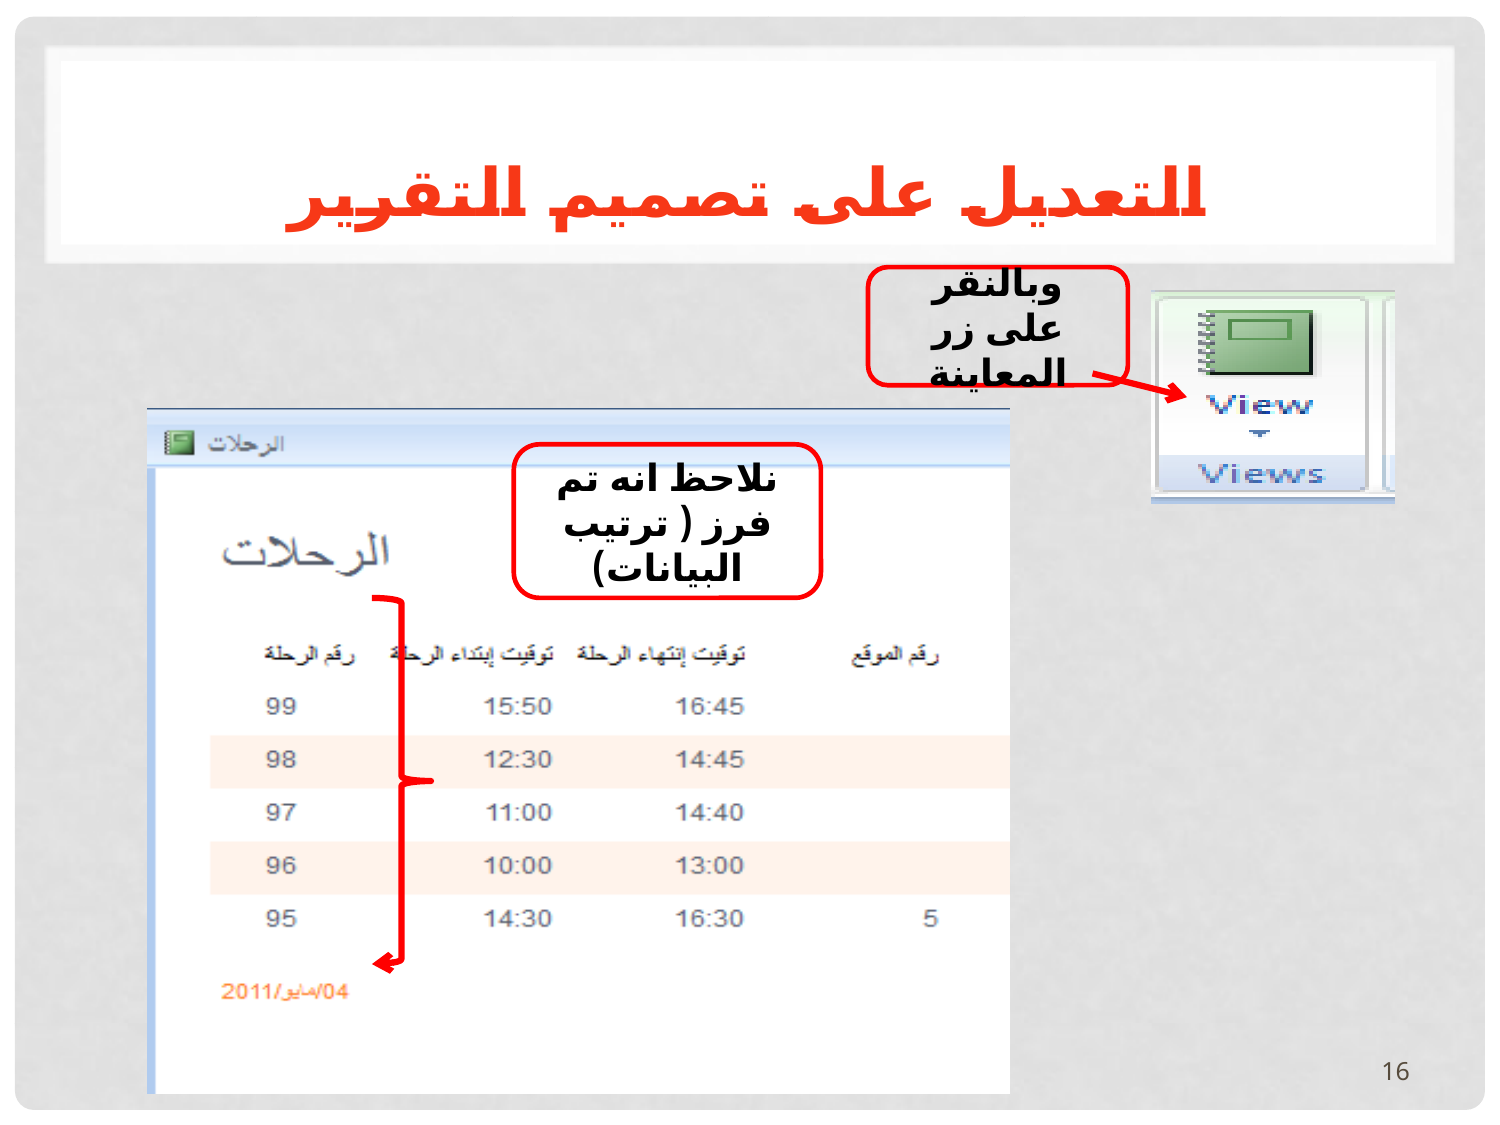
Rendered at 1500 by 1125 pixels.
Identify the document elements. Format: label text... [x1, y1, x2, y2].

slide_number 16 [1074, 1042, 1425, 1103]
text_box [1092, 373, 1188, 398]
picture [147, 408, 1011, 1095]
text_box وبالنقر على زر المعاينة [865, 265, 1130, 388]
picture [1151, 290, 1395, 504]
title التعديل على تصميم التقرير [69, 66, 1425, 238]
